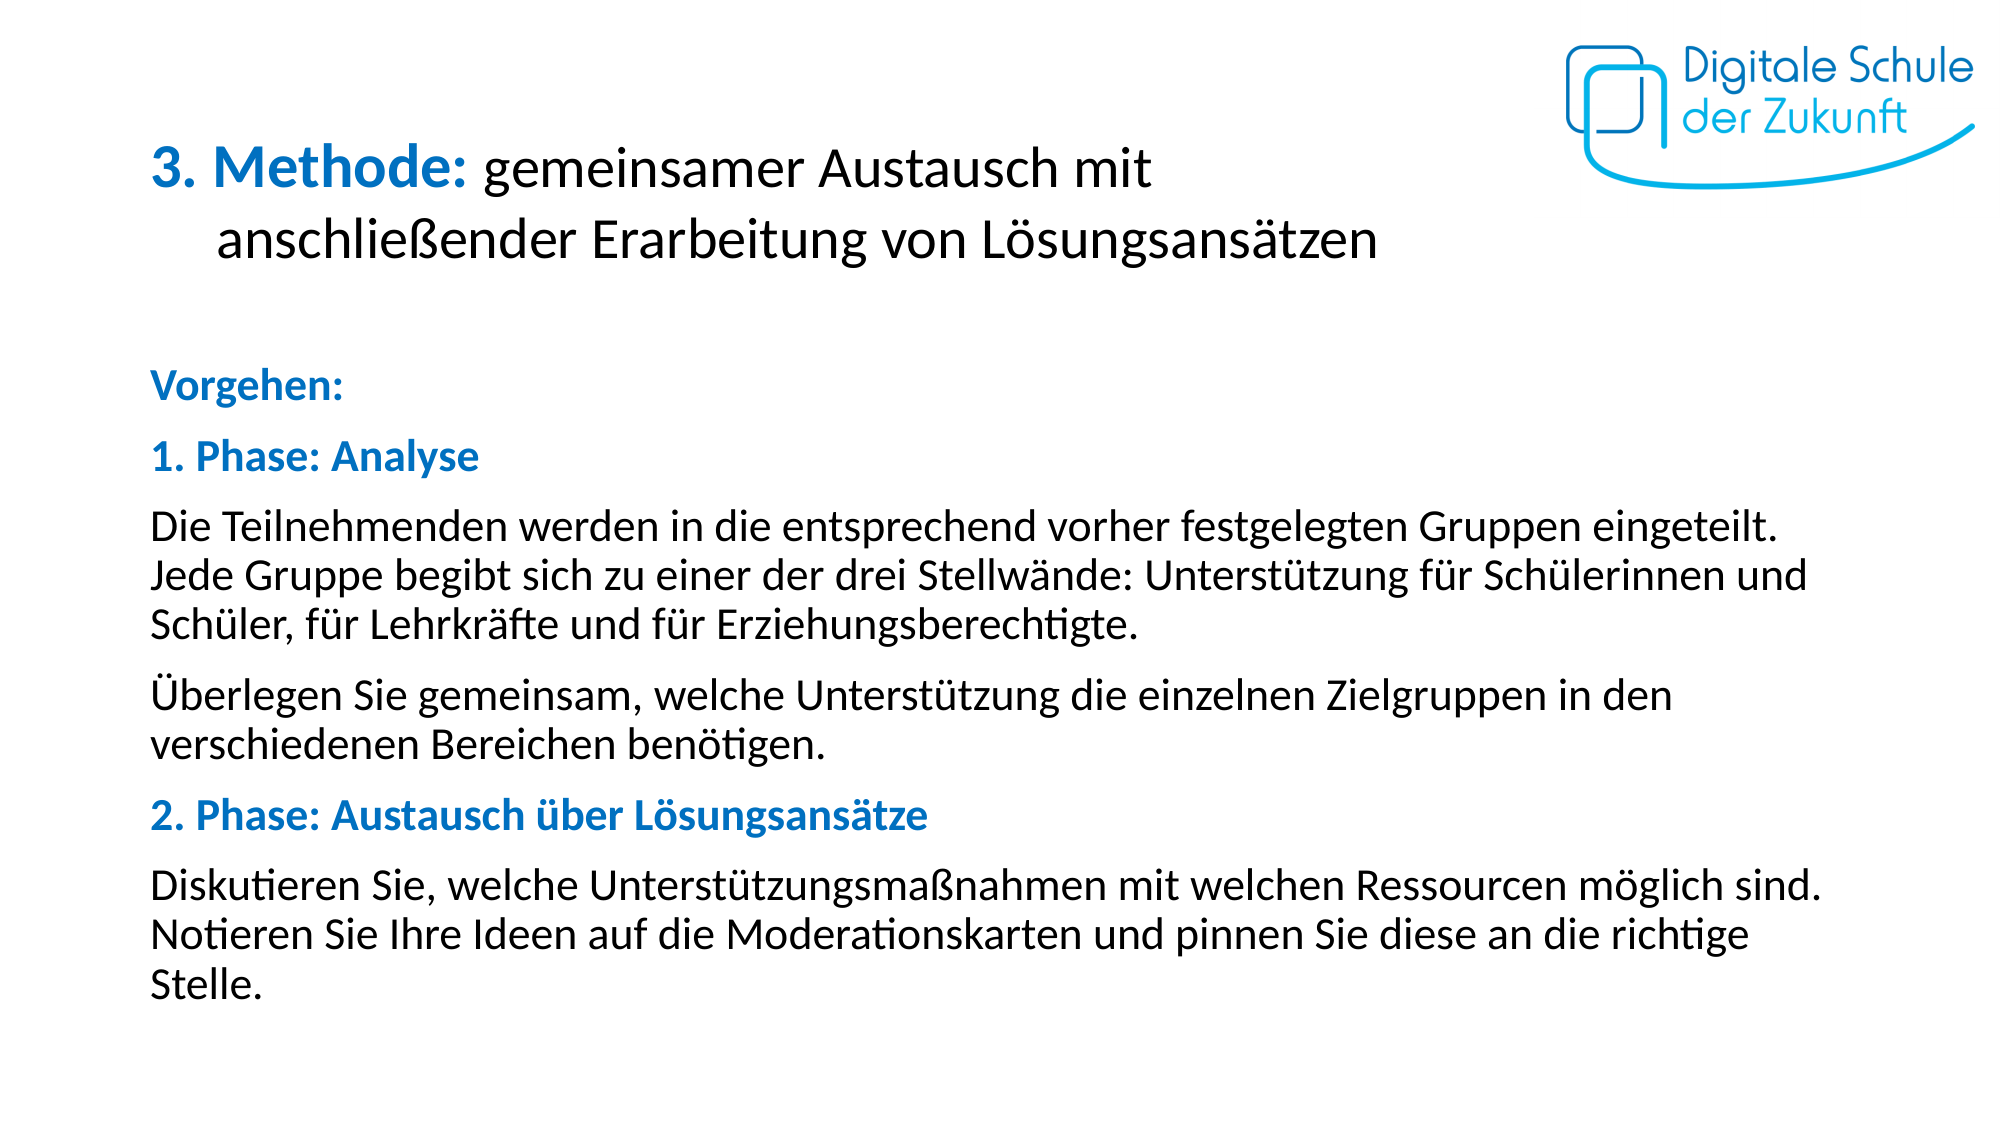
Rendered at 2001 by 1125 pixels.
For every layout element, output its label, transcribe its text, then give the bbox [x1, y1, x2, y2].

picture [1534, 0, 2000, 218]
list 3. Methode: gemeinsamer Austausch mit anschließender Erarbeitung von Lösungsansätzen Vorgehen: 1. Phase: Analyse Die Teilnehmenden werden in die entsprechend vorher festgelegten Gruppen eingeteilt. Jede Gruppe begibt sich zu einer der drei Stellwände: Unterstützung für Schülerinnen und Schüler, für Lehrkräfte und für Erziehungsberechtigte. Überlegen Sie gemeinsam, welche Unterstützung die einzelnen Zielgruppen in den verschiedenen Bereichen benötigen. 2. Phase: Austausch über Lösungsansätze Diskutieren Sie, welche Unterstützungsmaßnahmen mit welchen Ressourcen möglich sind. Notieren Sie Ihre Ideen auf die Moderationskarten und pinnen Sie diese an die richtige Stelle. [135, 117, 1877, 1067]
